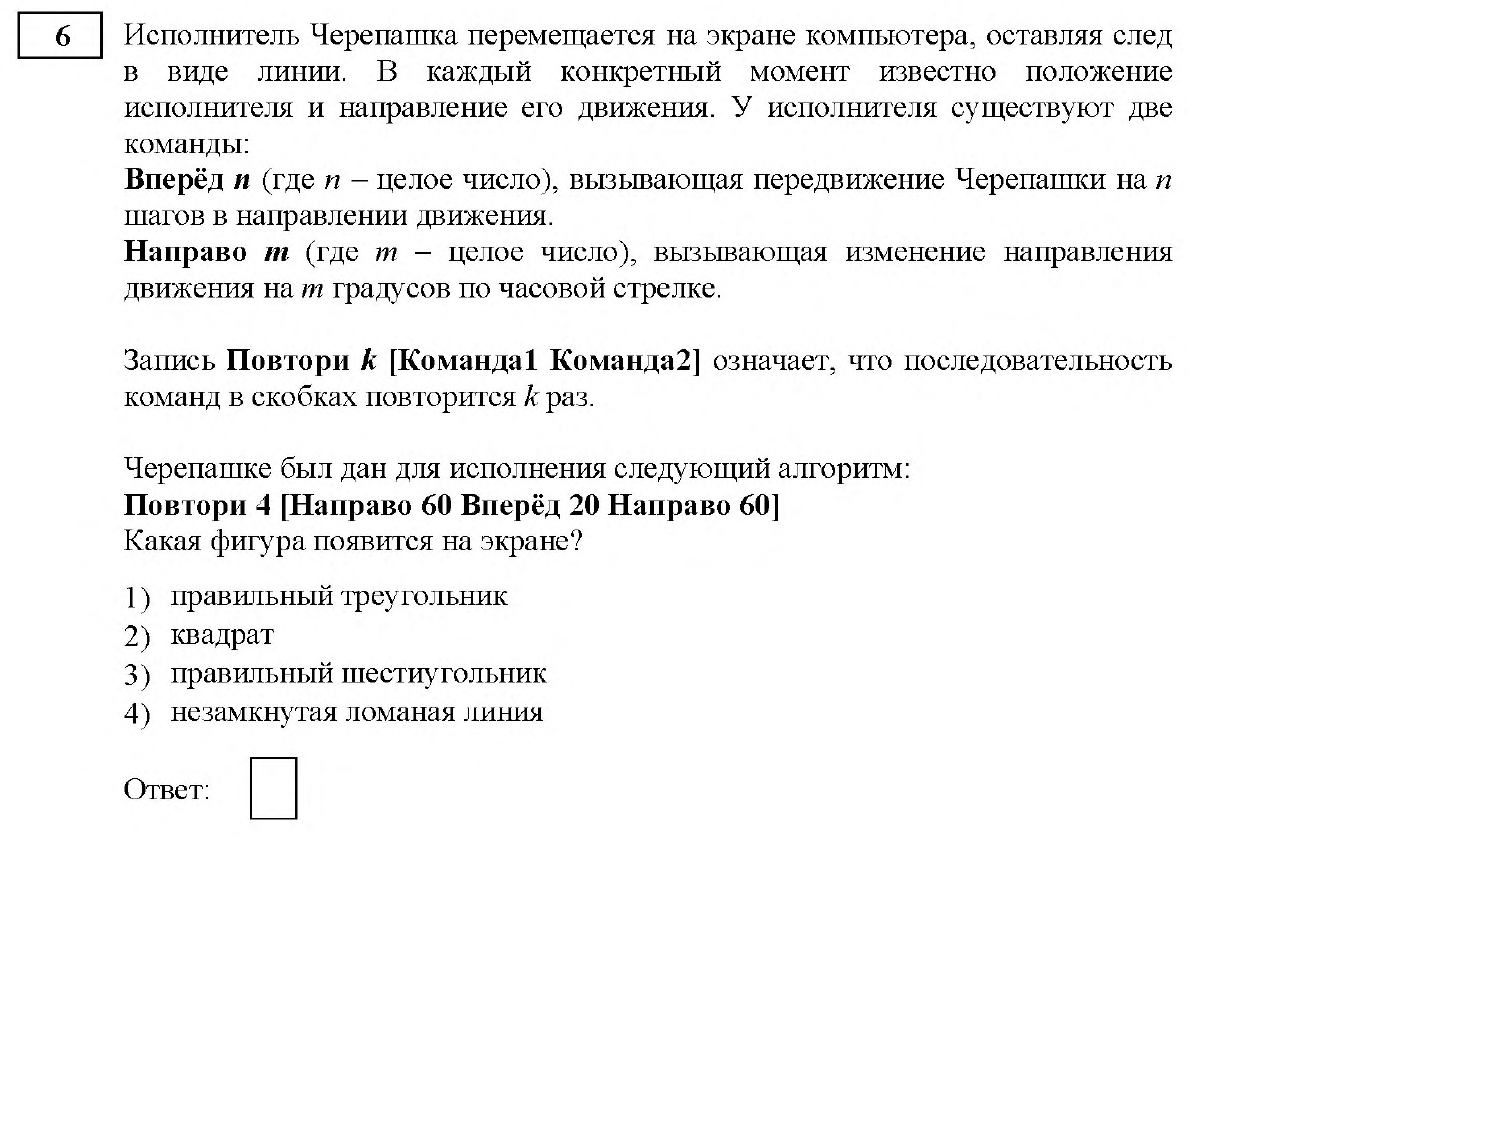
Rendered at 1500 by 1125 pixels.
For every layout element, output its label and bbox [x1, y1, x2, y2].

picture [0, 0, 1189, 841]
